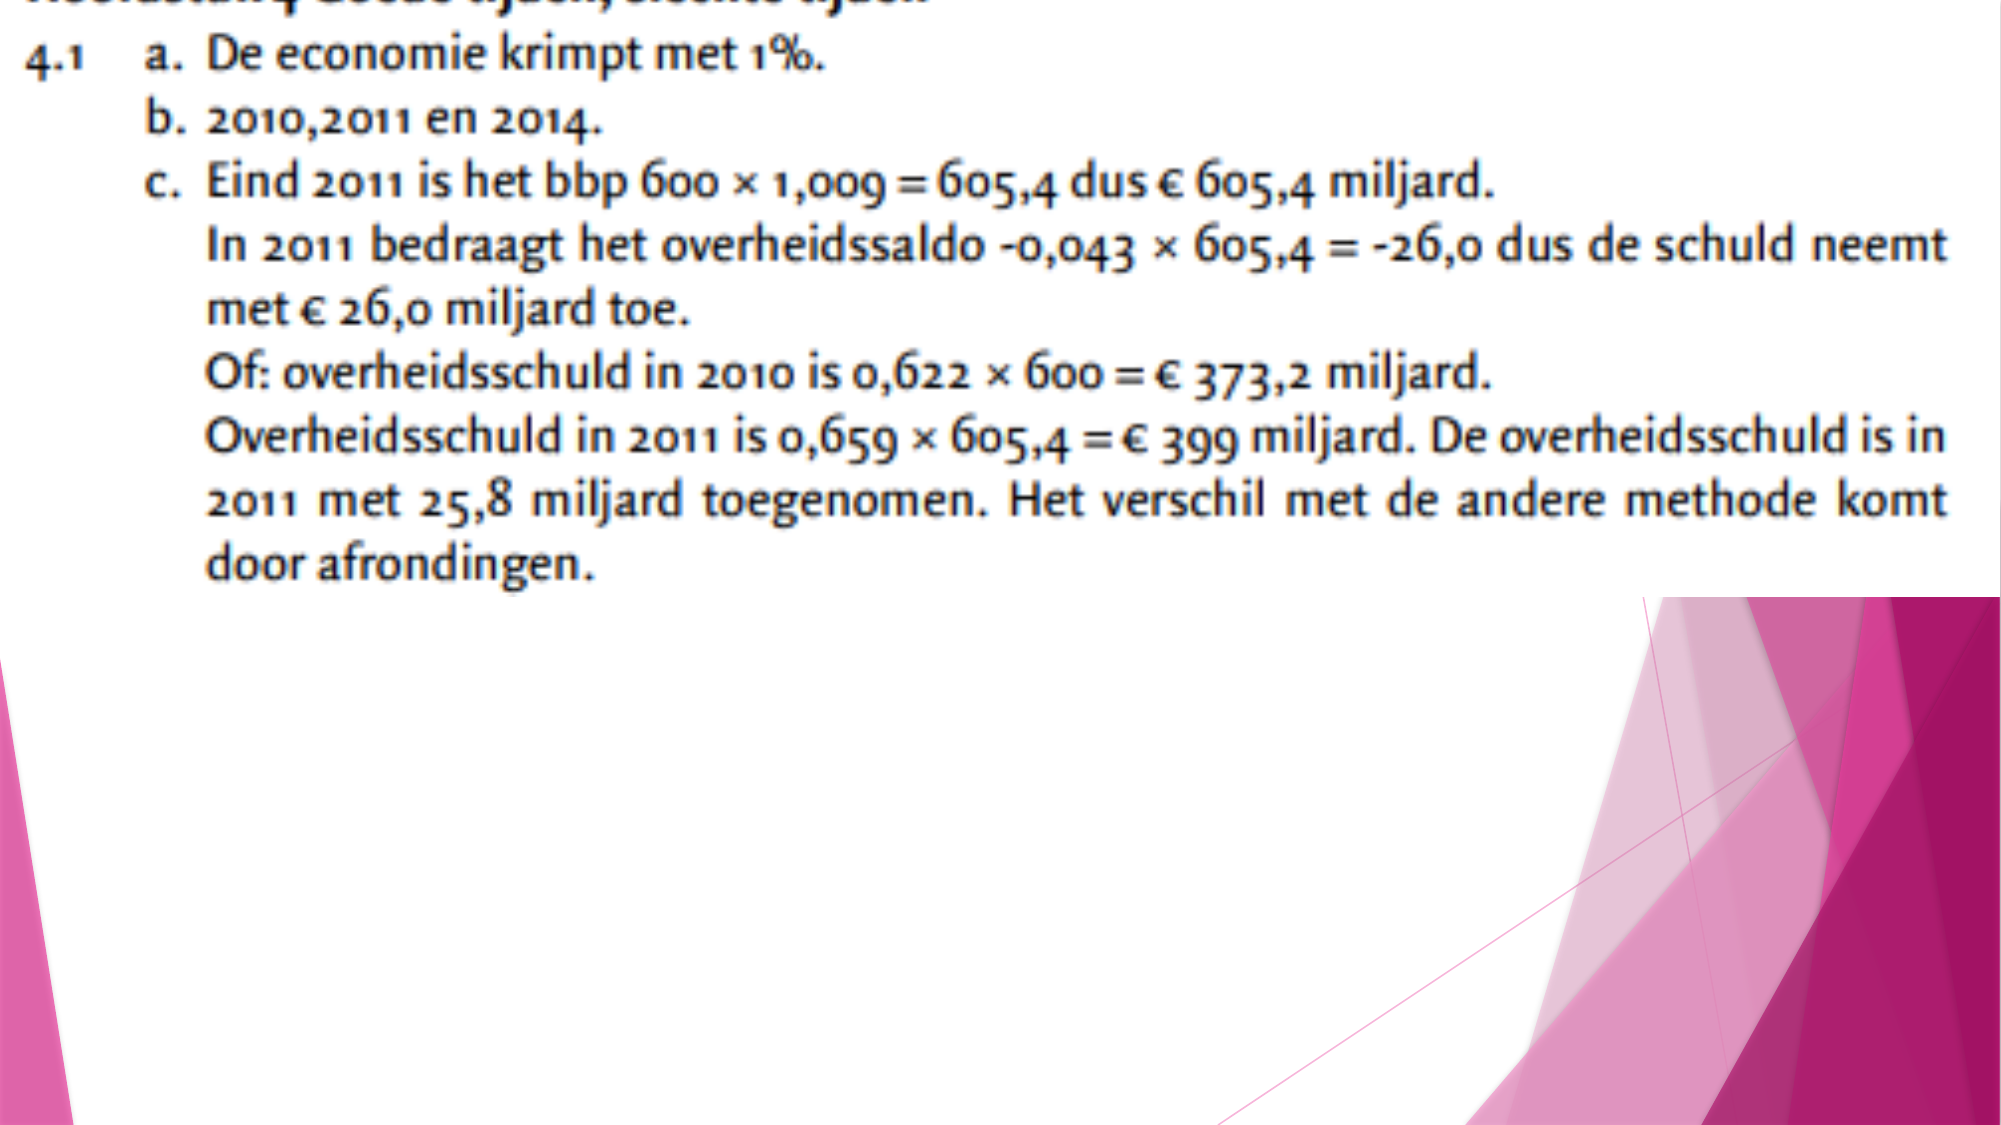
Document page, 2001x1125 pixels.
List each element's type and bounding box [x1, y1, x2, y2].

picture [0, 0, 2000, 597]
